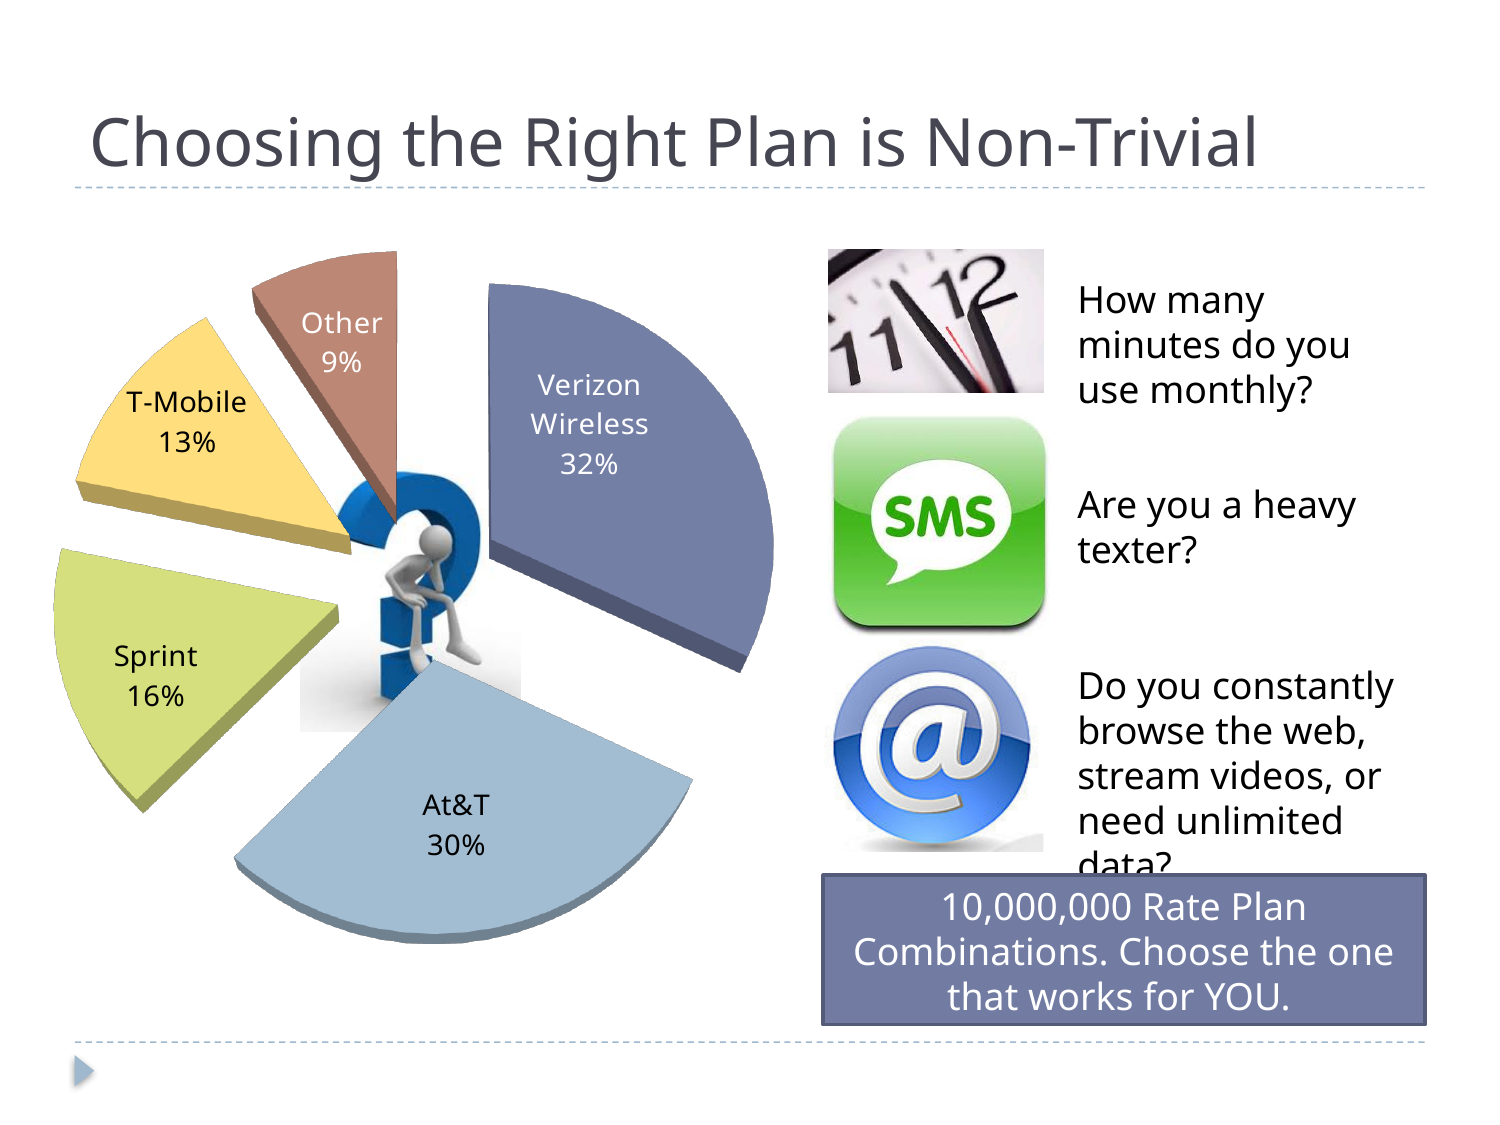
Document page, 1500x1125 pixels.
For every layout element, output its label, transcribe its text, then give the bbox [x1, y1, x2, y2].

text_box 10,000,000 Rate Plan Combinations. Choose the one that works for YOU. [992, 873, 1427, 1026]
title Choosing the Right Plan is Non-Trivial [75, 24, 1425, 188]
text_box Are you a heavy texter? [1062, 473, 1413, 579]
chart [0, 180, 988, 1019]
picture [822, 414, 1051, 852]
picture [828, 249, 1044, 394]
text_box How many minutes do you use monthly? [1062, 268, 1413, 419]
text_box Do you constantly browse the web, stream videos, or need unlimited data? [1062, 654, 1413, 873]
